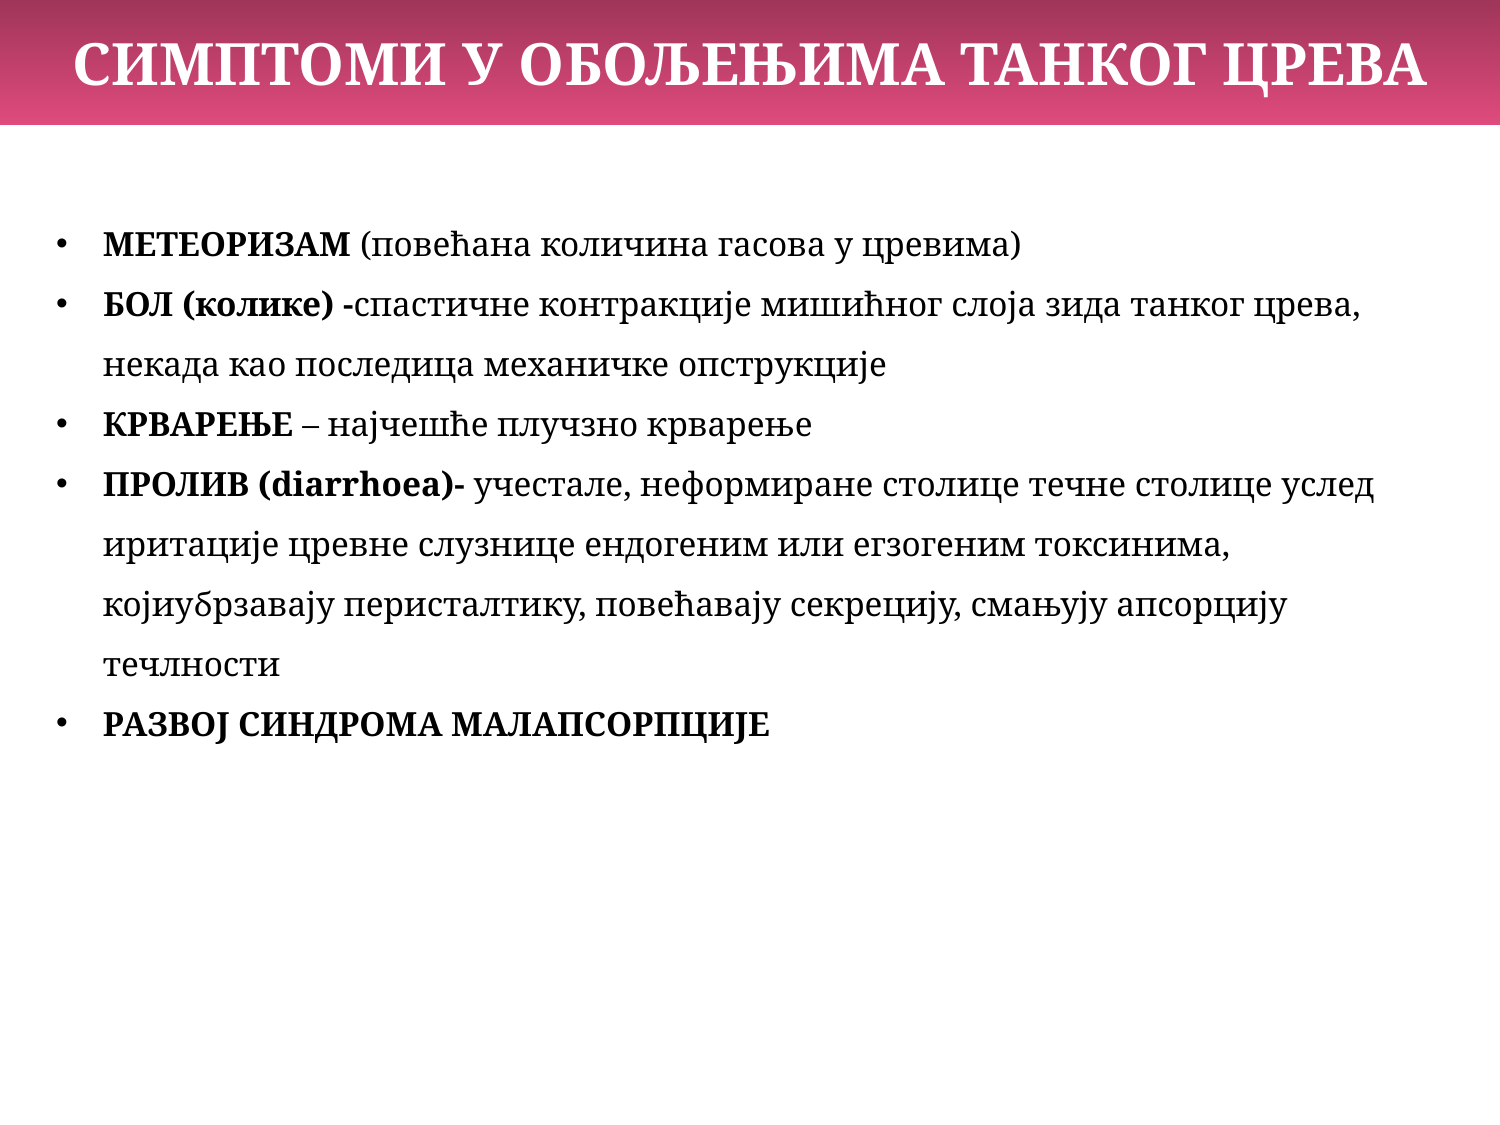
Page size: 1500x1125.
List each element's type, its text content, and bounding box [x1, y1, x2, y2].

text_box СИМПТОМИ У ОБОЉЕЊИМА ТАНКОГ ЦРЕВА [0, 0, 1500, 125]
text_box МЕТЕОРИЗАМ (повећана количина гасова у цревима) БОЛ (колике) -спастичне контракције мишићног слоја зида танког црева, некада као последица механичке опструкције КРВАРЕЊЕ – најчешће плучзно крварење ПРОЛИВ (diarrhoea)- учестале, неформиране столице течне столице услед иритације цревне слузнице ендогеним или егзогеним токсинима, којиубрзавају перисталтику, повећавају секрецију, смањују апсорцију течлности РАЗВОЈ СИНДРОМА МАЛАПСОРПЦИЈЕ [41, 196, 1429, 930]
